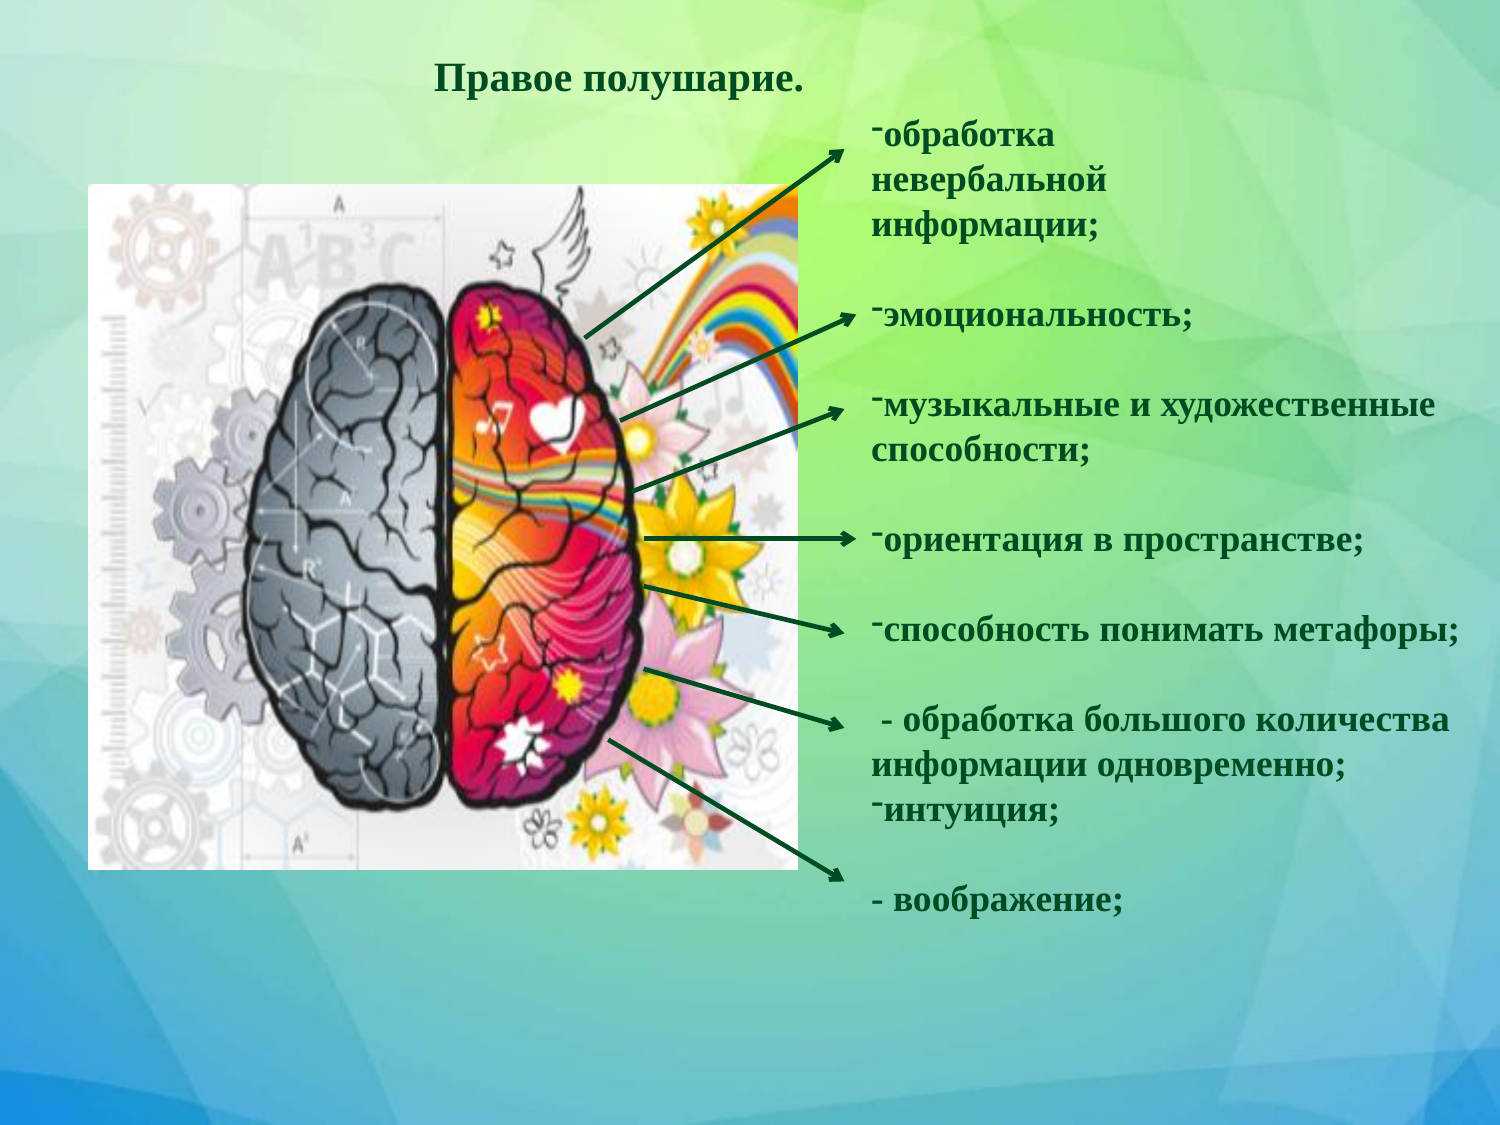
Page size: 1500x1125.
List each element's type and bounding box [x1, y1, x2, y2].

text_box [643, 668, 845, 729]
text_box [643, 585, 845, 634]
text_box [584, 148, 845, 339]
picture [0, 0, 1500, 1125]
text_box [631, 408, 845, 492]
text_box [619, 314, 857, 421]
text_box [607, 739, 845, 882]
